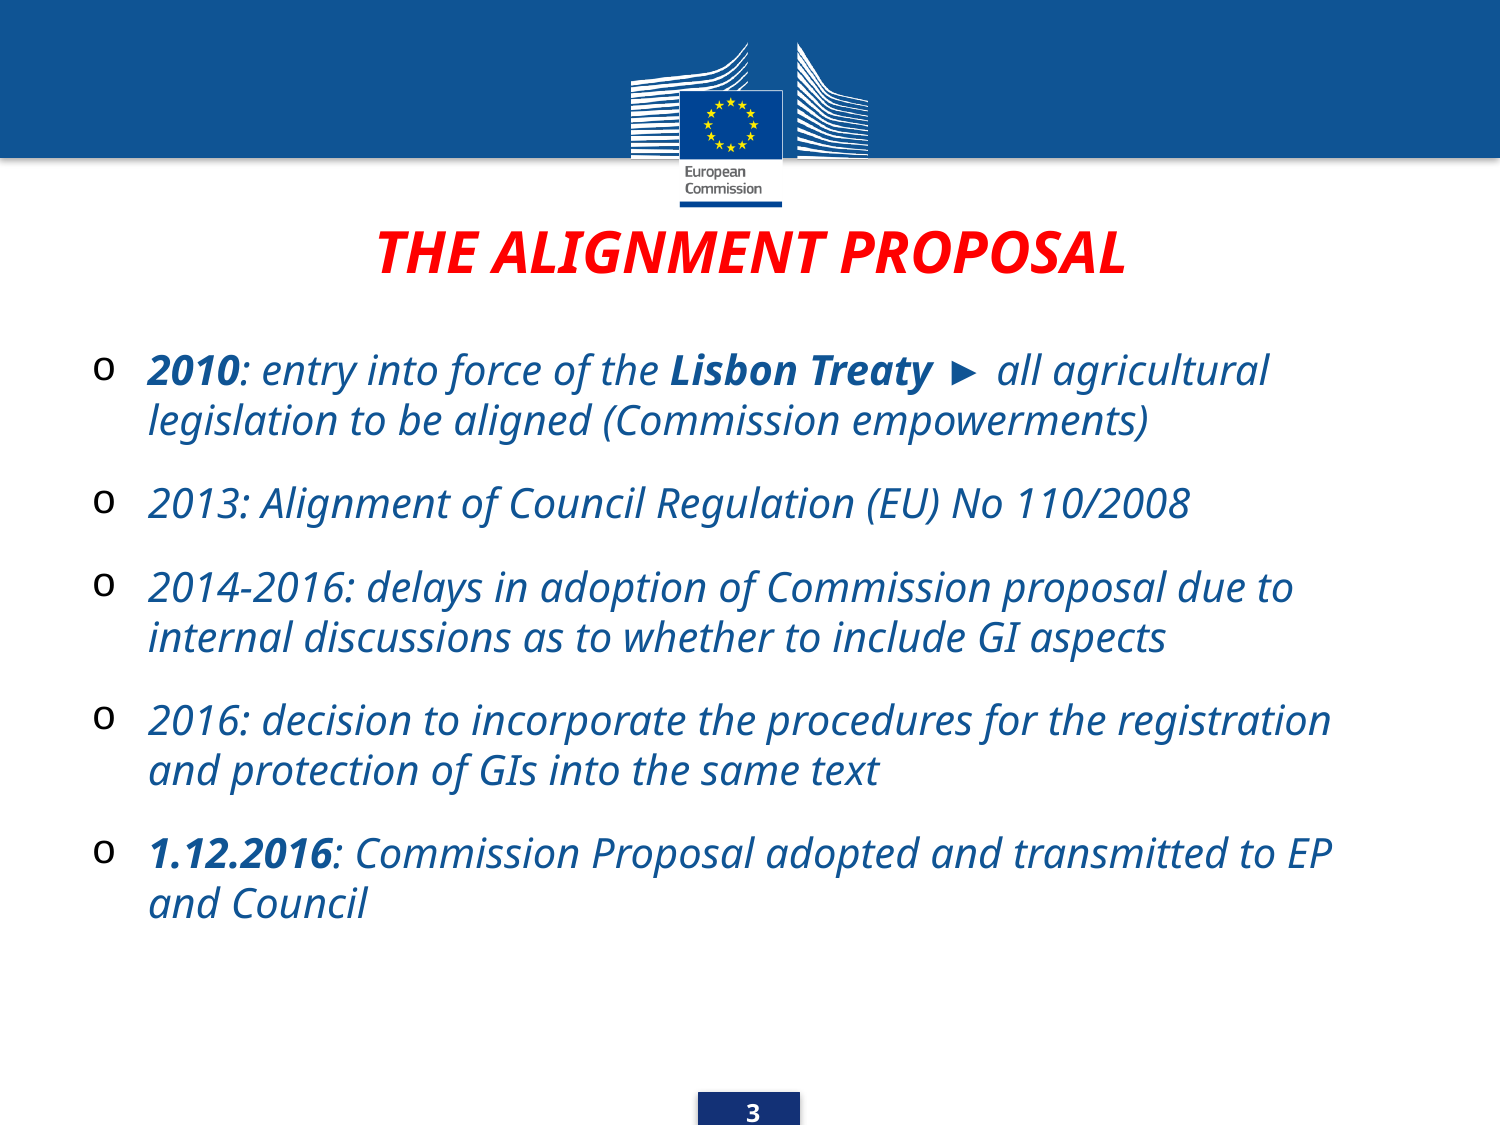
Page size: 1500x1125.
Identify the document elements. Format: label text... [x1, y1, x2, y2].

picture [631, 42, 868, 208]
list The Alignment Proposal 2010: entry into force of the Lisbon Treaty ► all agricultural legislation to be aligned (Commission empowerments) 2013: Alignment of Council Regulation (EU) No 110/2008 2014-2016: delays in adoption of Commission proposal due to internal discussions as to whether to include GI aspects 2016: decision to incorporate the procedures for the registration and protection of GIs into the same text 1.12.2016: Commission Proposal adopted and transmitted to EP and Council [76, 208, 1427, 1106]
